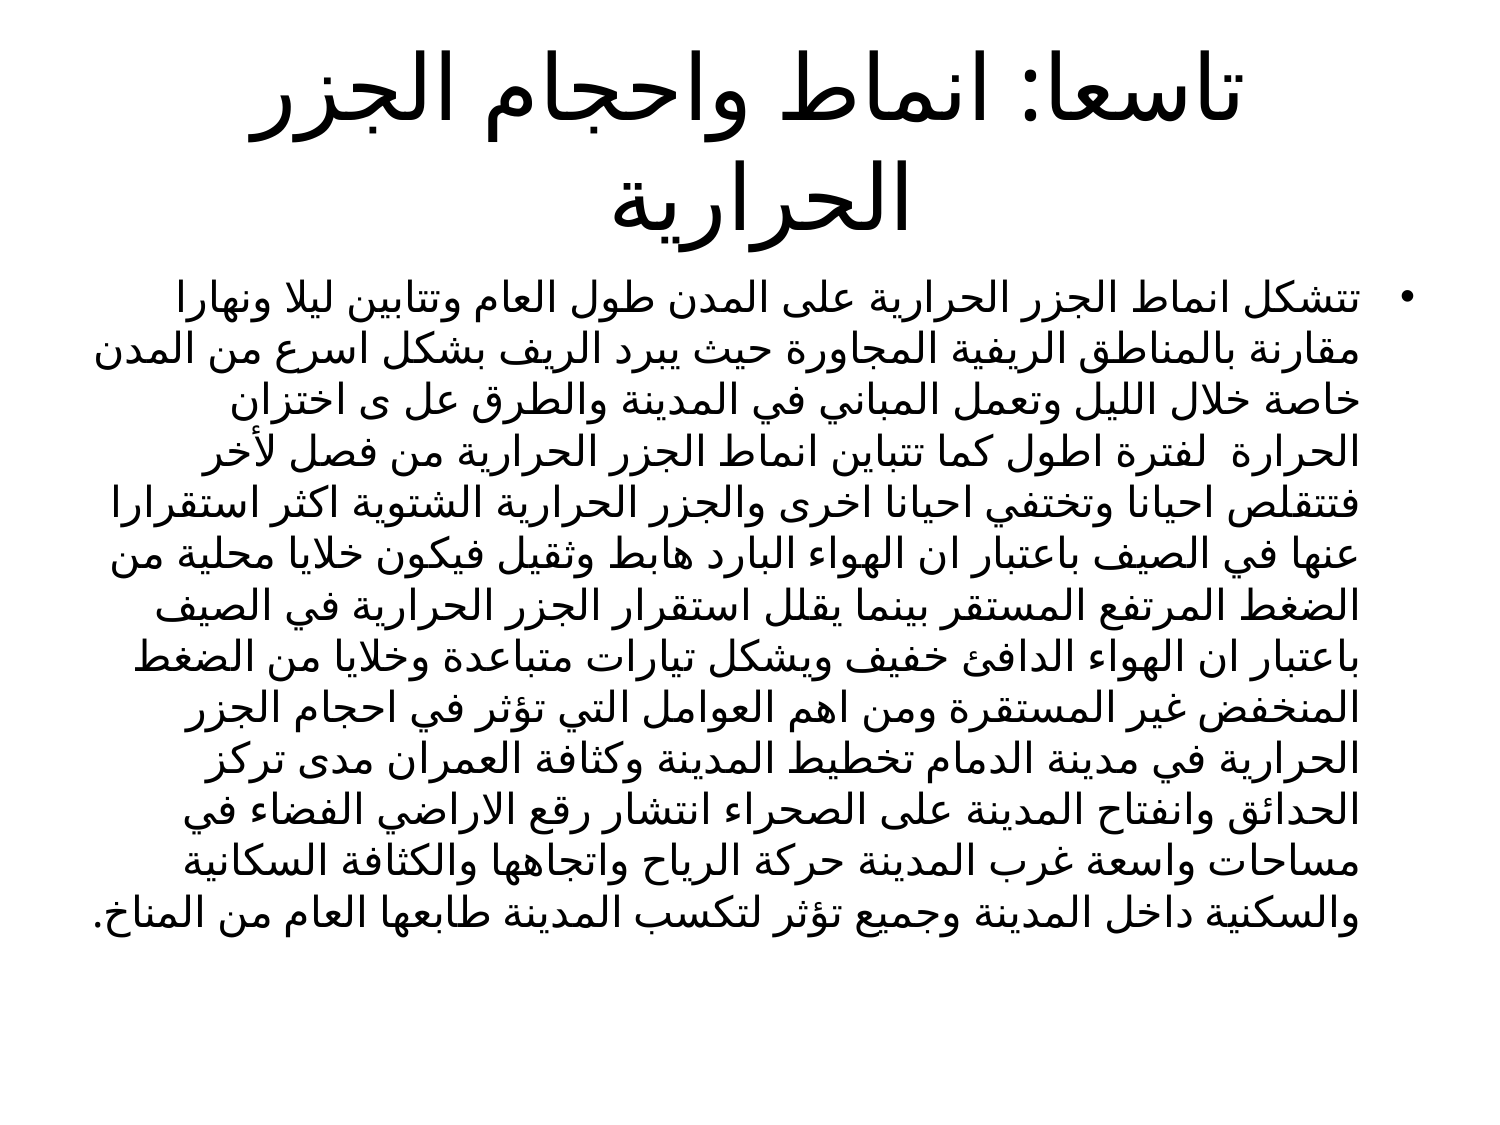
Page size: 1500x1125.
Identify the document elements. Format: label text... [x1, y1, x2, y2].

title تاسعا: انماط واحجام الجزر الحرارية [75, 45, 1425, 233]
list تتشكل انماط الجزر الحرارية على المدن طول العام وتتابين ليلا ونهارا مقارنة بالمناطق الريفية المجاورة حيث يبرد الريف بشكل اسرع من المدن خاصة خلال الليل وتعمل المباني في المدينة والطرق عل ى اختزان الحرارة لفترة اطول كما تتباين انماط الجزر الحرارية من فصل لأخر فتتقلص احيانا وتختفي احيانا اخرى والجزر الحرارية الشتوية اكثر استقرارا عنها في الصيف باعتبار ان الهواء البارد هابط وثقيل فيكون خلايا محلية من الضغط المرتفع المستقر بينما يقلل استقرار الجزر الحرارية في الصيف باعتبار ان الهواء الدافئ خفيف ويشكل تيارات متباعدة وخلايا من الضغط المنخفض غير المستقرة ومن اهم العوامل التي تؤثر في احجام الجزر الحرارية في مدينة الدمام تخطيط المدينة وكثافة العمران مدى تركز الحدائق وانفتاح المدينة على الصحراء انتشار رقع الاراضي الفضاء في مساحات واسعة غرب المدينة حركة الرياح واتجاهها والكثافة السكانية والسكنية داخل المدينة وجميع تؤثر لتكسب المدينة طابعها العام من المناخ. [75, 262, 1425, 1005]
